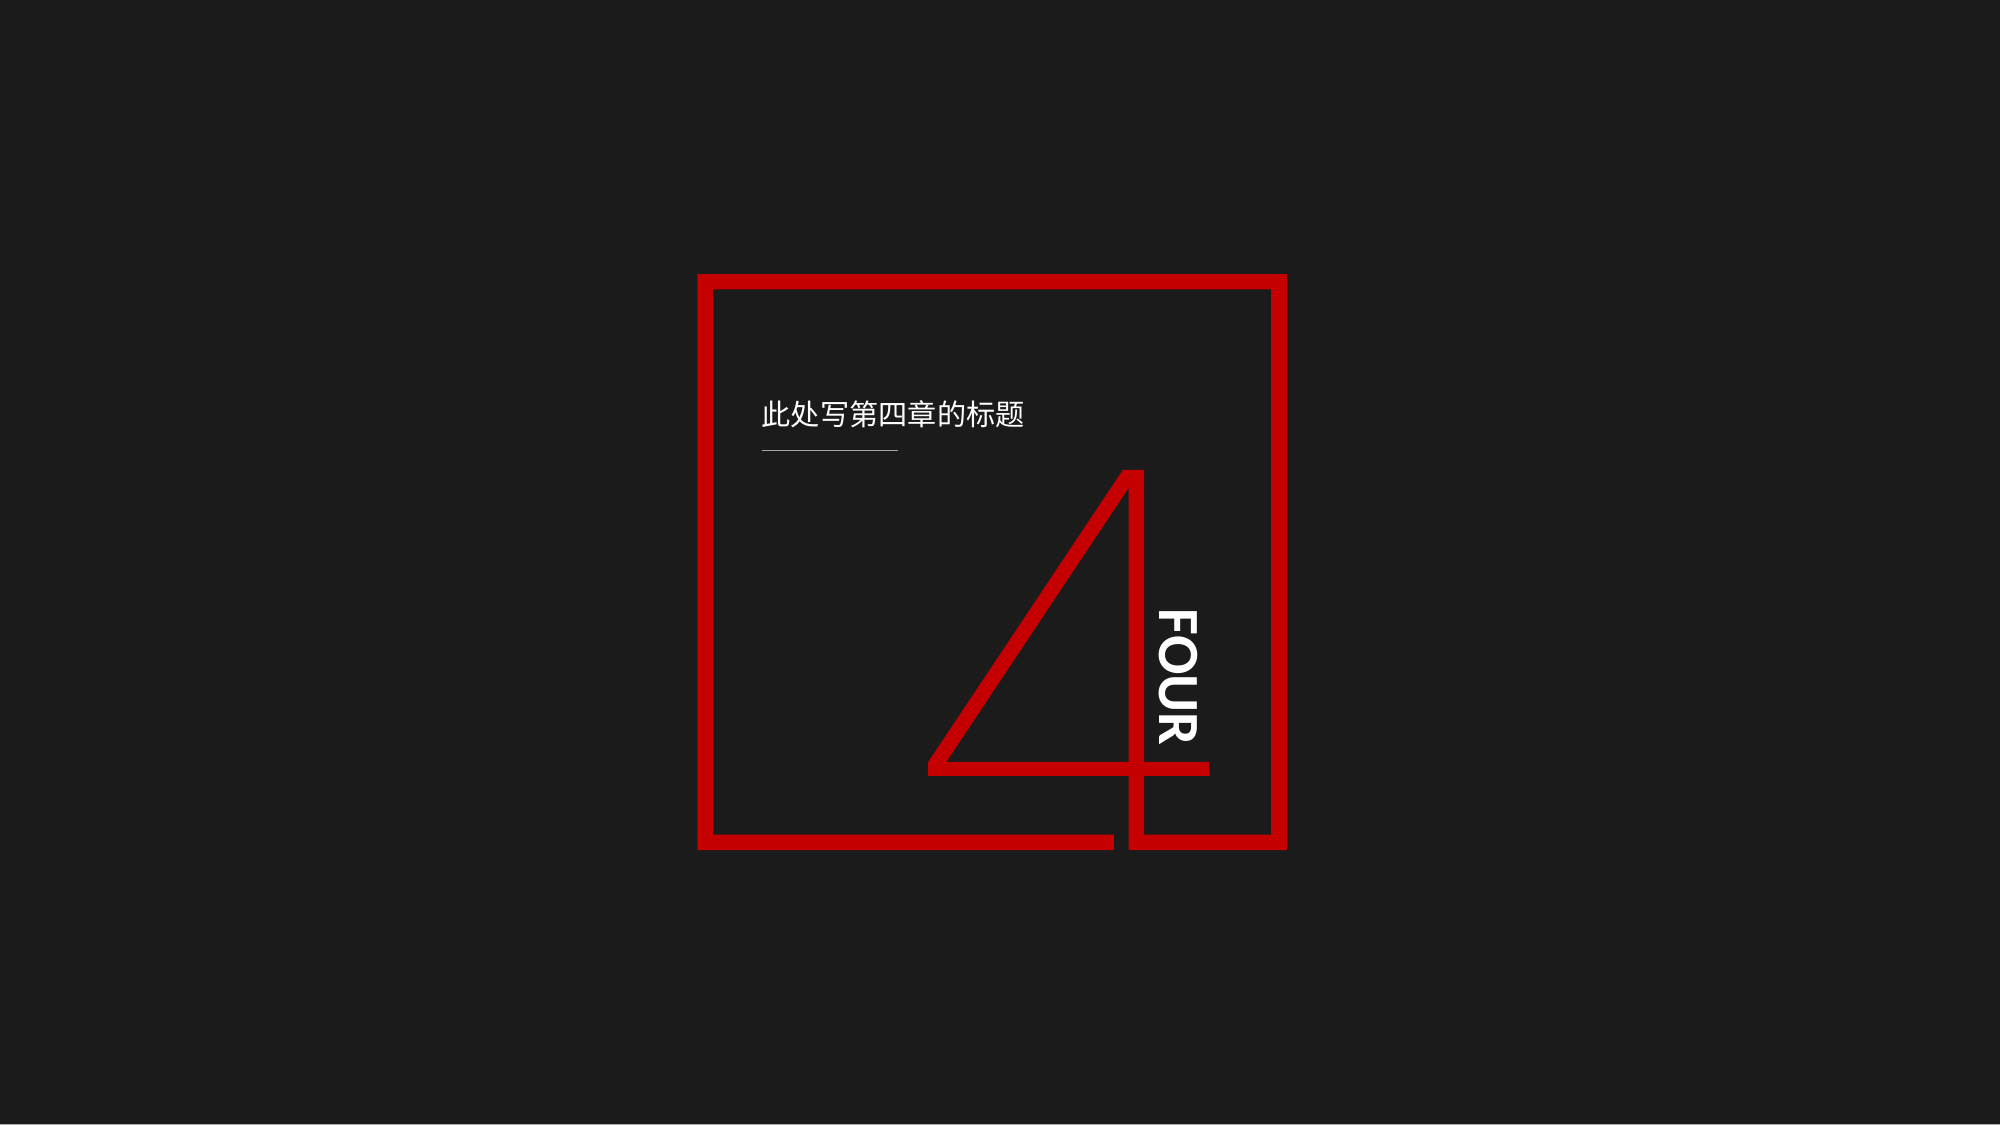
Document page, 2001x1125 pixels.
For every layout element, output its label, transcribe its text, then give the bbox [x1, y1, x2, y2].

text_box 此处写第四章的标题 [746, 388, 1226, 439]
text_box [697, 274, 1287, 851]
text_box FOUR [1140, 594, 1226, 761]
text_box [0, 0, 2000, 1125]
